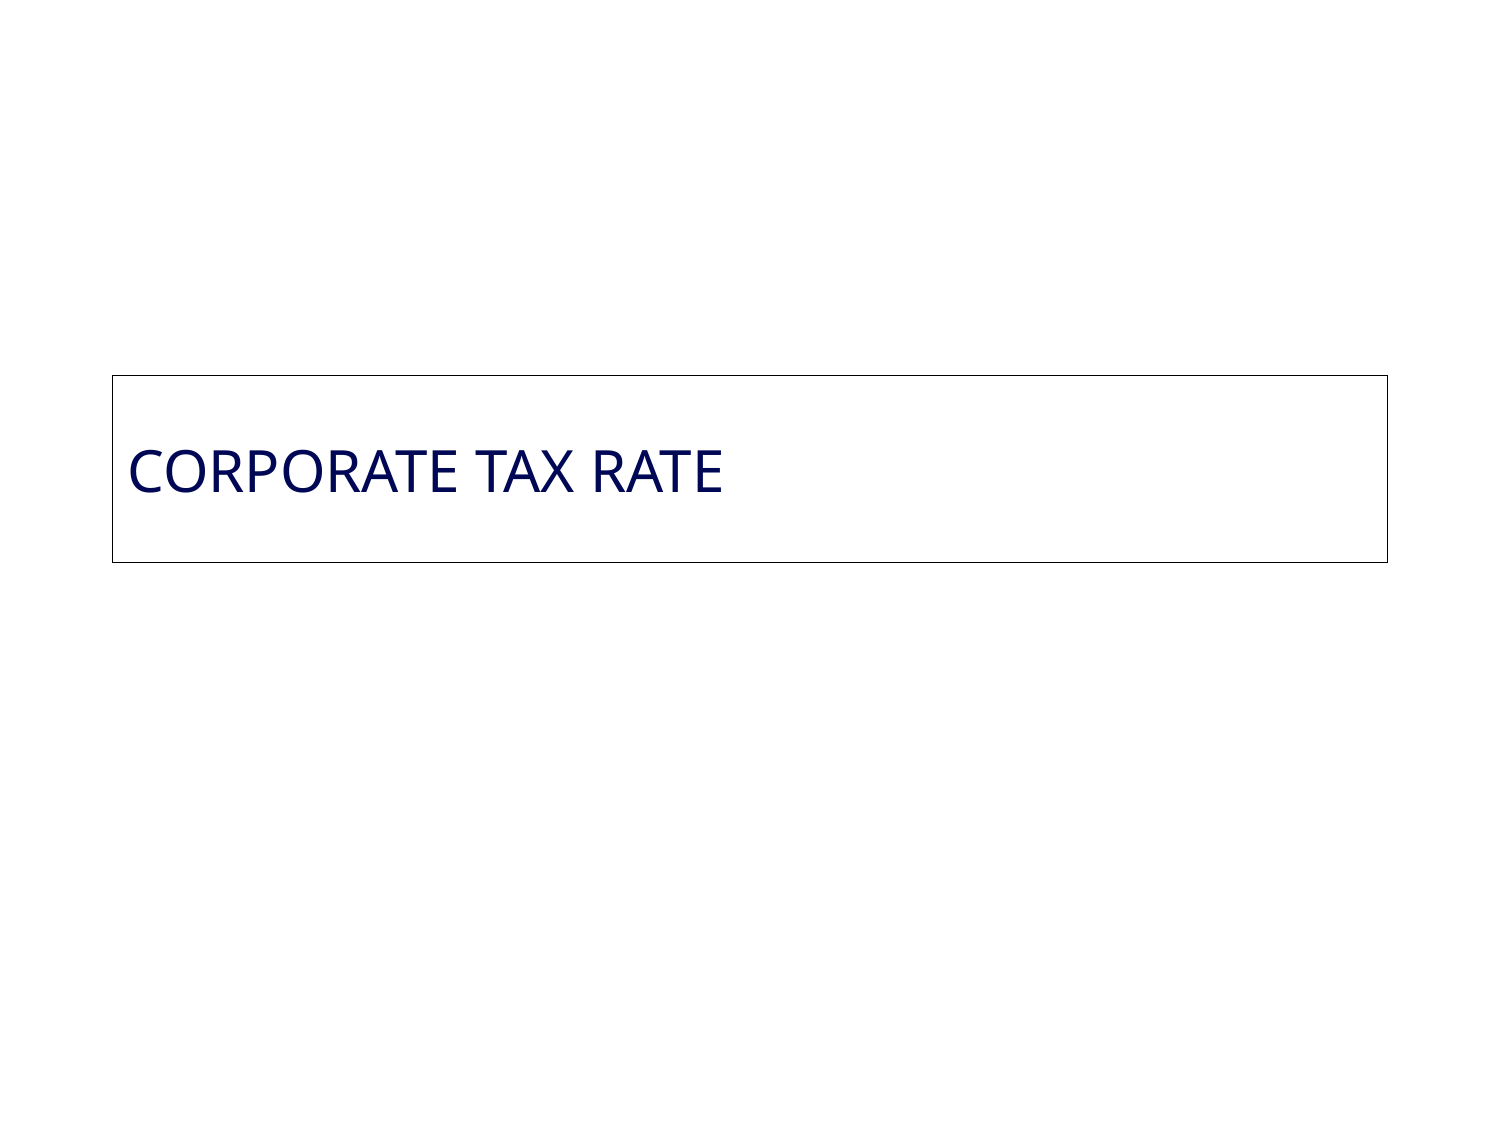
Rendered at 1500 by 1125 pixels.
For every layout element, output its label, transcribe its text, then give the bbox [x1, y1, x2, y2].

title CORPORATE TAX RATE [112, 375, 1388, 563]
